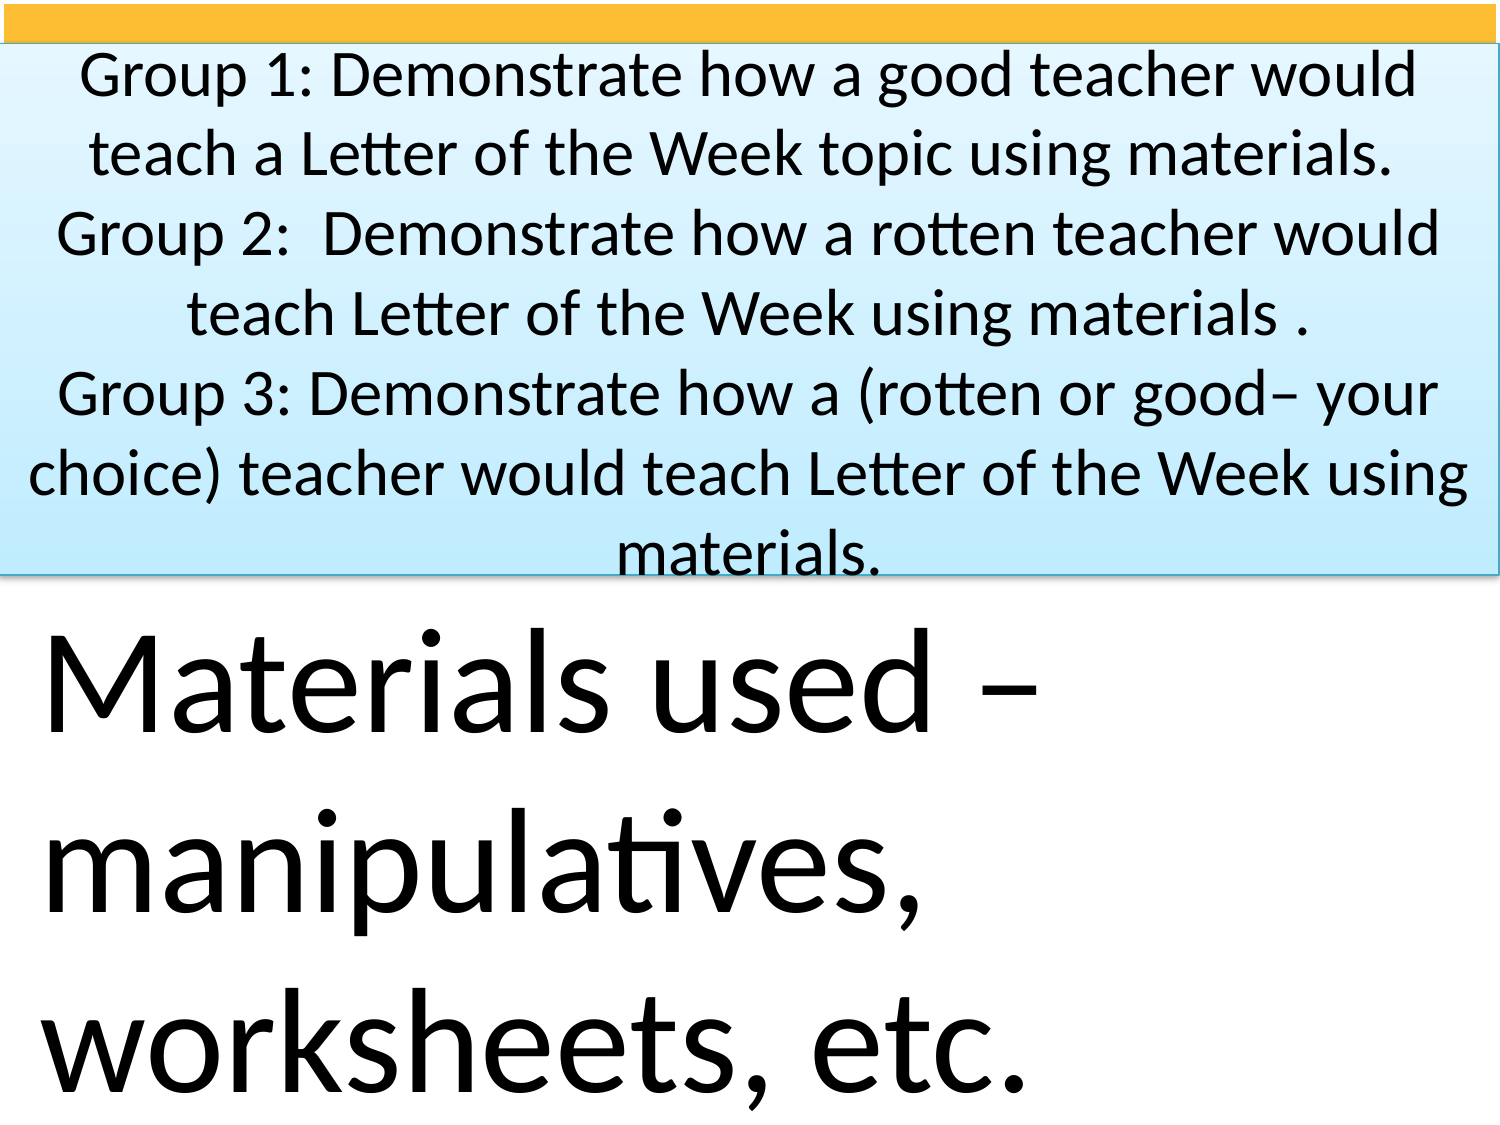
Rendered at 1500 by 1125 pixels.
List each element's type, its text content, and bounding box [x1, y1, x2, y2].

picture [0, 0, 1500, 43]
list Materials used – manipulatives, worksheets, etc. [24, 582, 1500, 1100]
picture [0, 576, 1500, 1125]
text_box Group 1: Demonstrate how a good teacher would teach a Letter of the Week topic using materials. Group 2: Demonstrate how a rotten teacher would teach Letter of the Week using materials . Group 3: Demonstrate how a (rotten or good– your choice) teacher would teach Letter of the Week using materials. [0, 43, 1500, 576]
